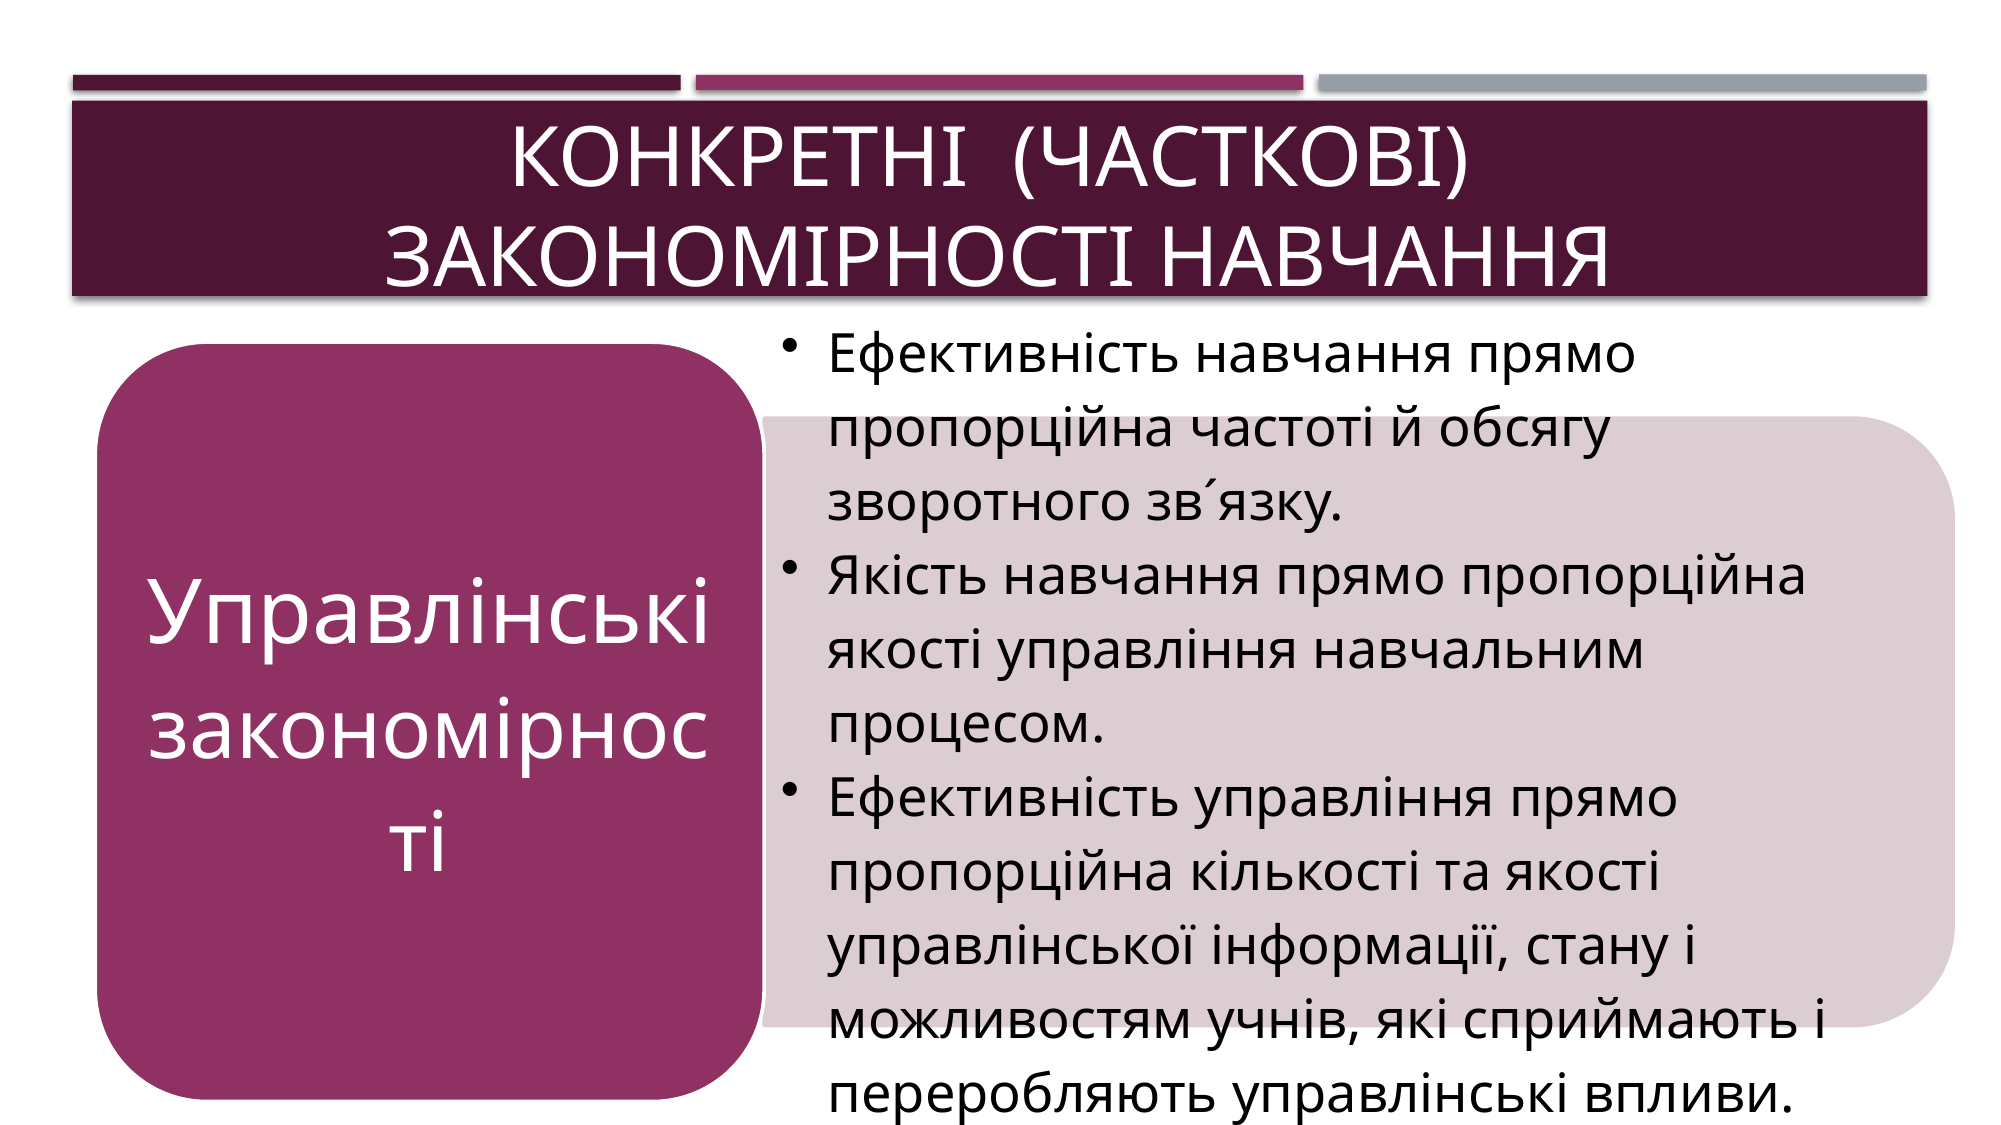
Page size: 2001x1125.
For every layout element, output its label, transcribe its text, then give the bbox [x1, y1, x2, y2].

title Конкретні (часткові) закономірності навчання [95, 108, 1905, 311]
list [94, 341, 1954, 1103]
